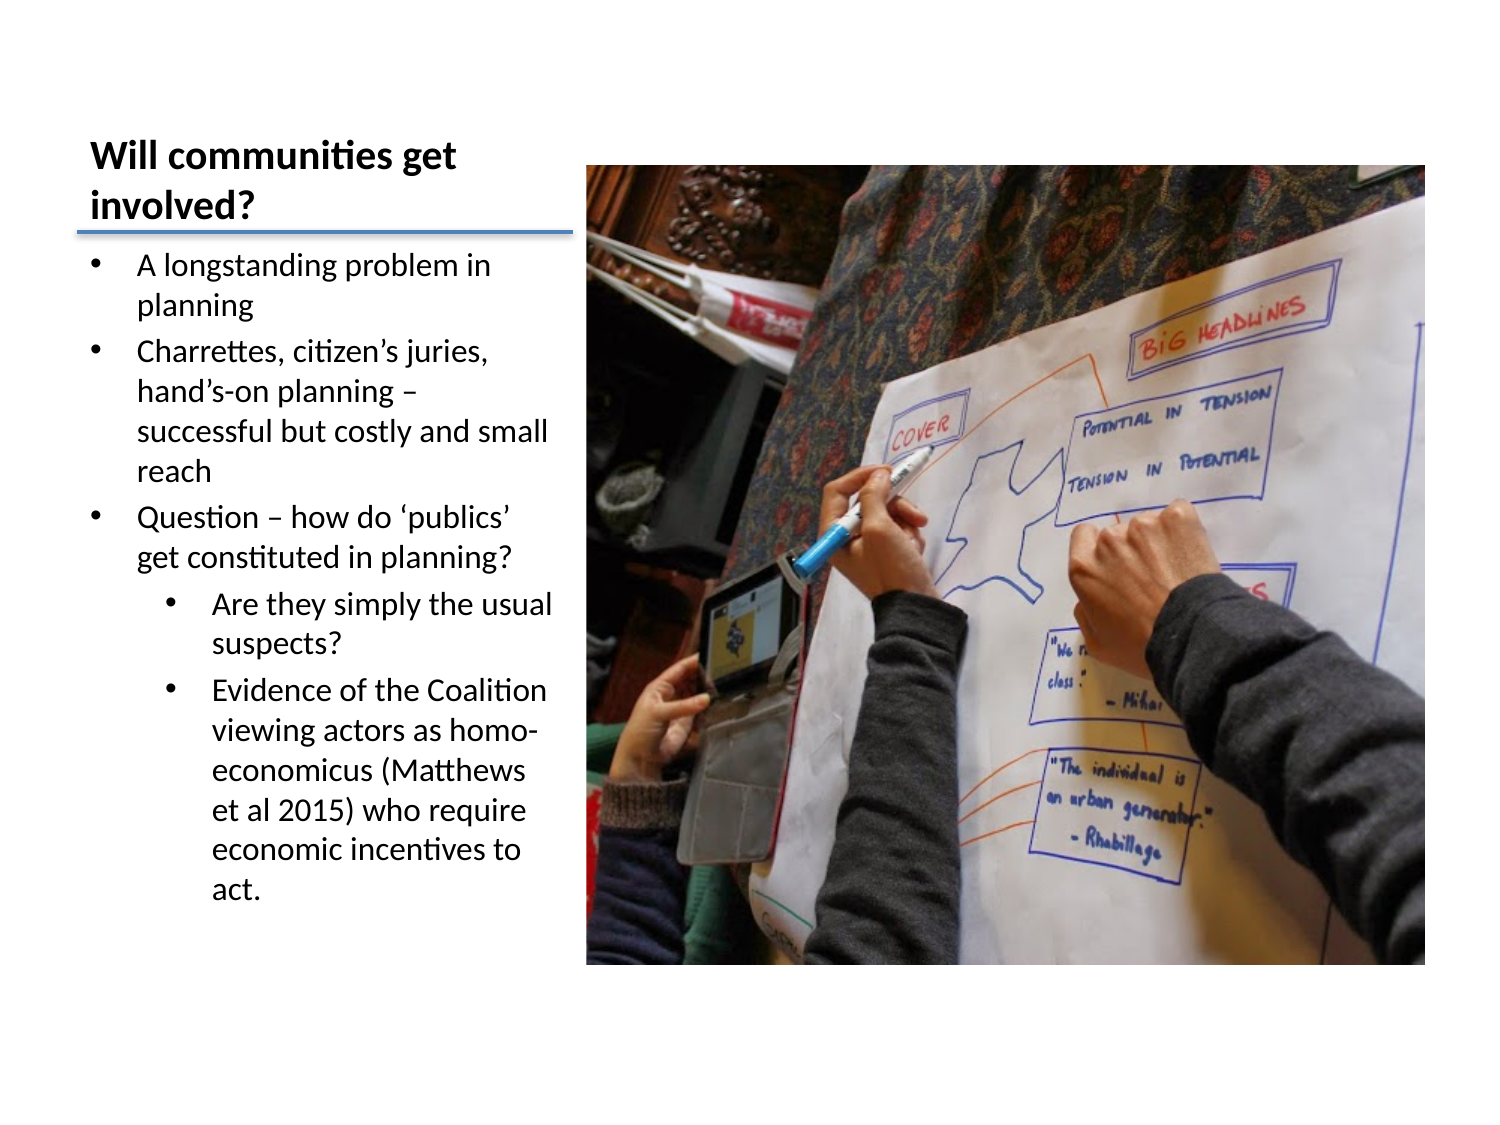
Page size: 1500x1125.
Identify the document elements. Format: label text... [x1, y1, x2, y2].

title Will communities get involved? [75, 44, 569, 229]
list A longstanding problem in planning Charrettes, citizen’s juries, hand’s-on planning – successful but costly and small reach Question – how do ‘publics’ get constituted in planning? Are they simply the usual suspects? Evidence of the Coalition viewing actors as homo-economicus (Matthews et al 2015) who require economic incentives to act. [75, 241, 569, 1005]
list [586, 165, 1426, 965]
